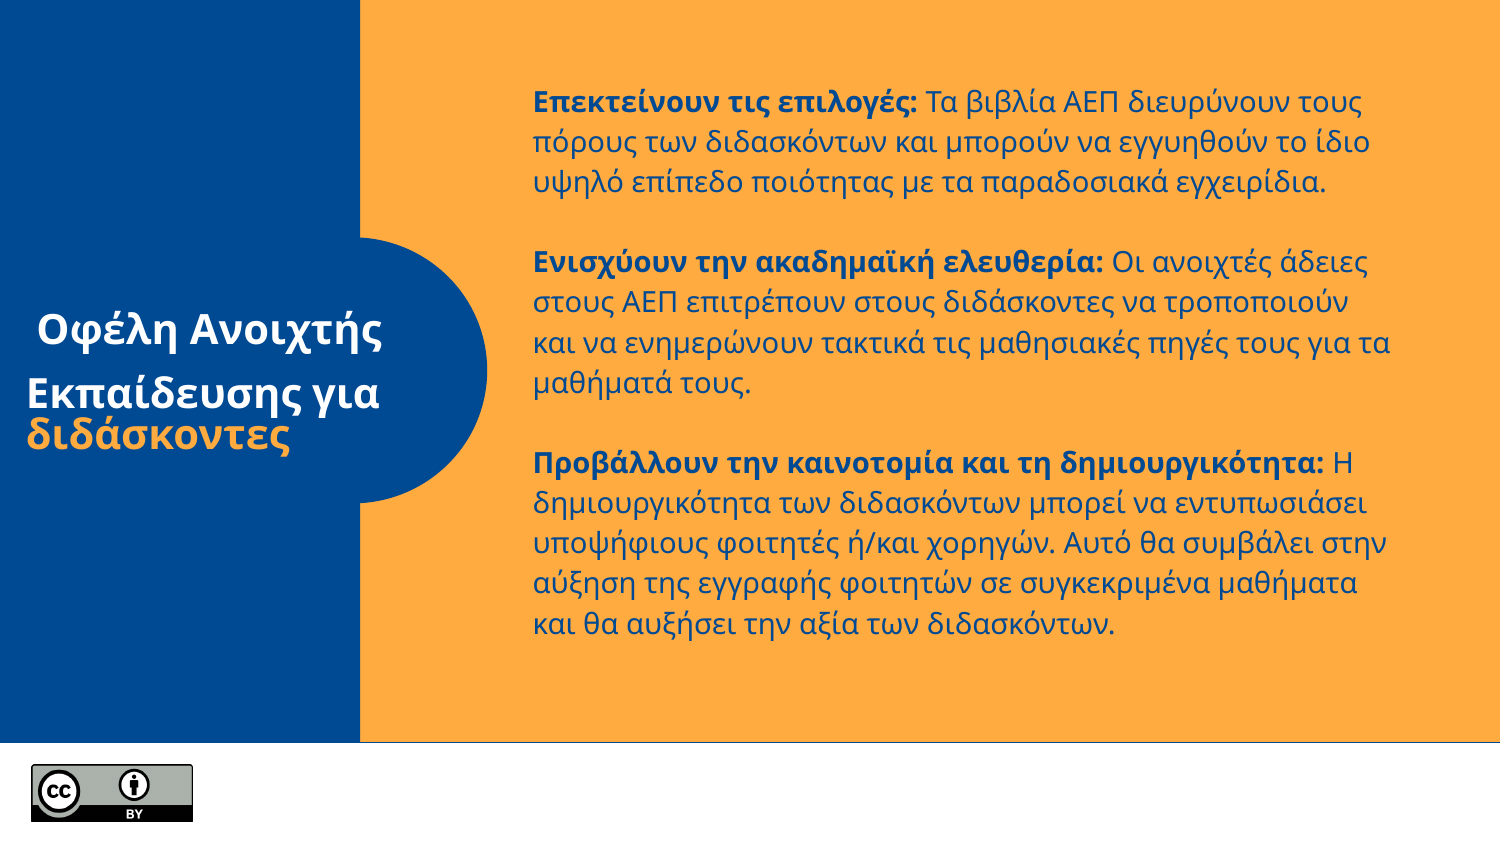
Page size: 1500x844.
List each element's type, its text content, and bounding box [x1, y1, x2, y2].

text_box Οφέλη Ανοιχτής Εκπαίδευσης για διδάσκοντες [10, 274, 488, 473]
text_box Επεκτείνουν τις επιλογές: Τα βιβλία ΑΕΠ διευρύνουν τους πόρους των διδασκόντων και μπορούν να εγγυηθούν το ίδιο υψηλό επίπεδο ποιότητας με τα παραδοσιακά εγχειρίδια. Ενισχύουν την ακαδημαϊκή ελευθερία: Οι ανοιχτές άδειες στους ΑΕΠ επιτρέπουν στους διδάσκοντες να τροποποιούν και να ενημερώνουν τακτικά τις μαθησιακές πηγές τους για τα μαθήματά τους. Προβάλλουν την καινοτομία και τη δημιουργικότητα: Η δημιουργικότητα των διδασκόντων μπορεί να εντυπωσιάσει υποψήφιους φοιτητές ή/και χορηγών. Αυτό θα συμβάλει στην αύξηση της εγγραφής φοιτητών σε συγκεκριμένα μαθήματα και θα αυξήσει την αξία των διδασκόντων. [517, 62, 1414, 655]
text_box [266, 473, 439, 504]
picture [31, 764, 193, 822]
text_box [0, 0, 361, 742]
text_box [259, 237, 446, 274]
text_box [0, 750, 1500, 844]
